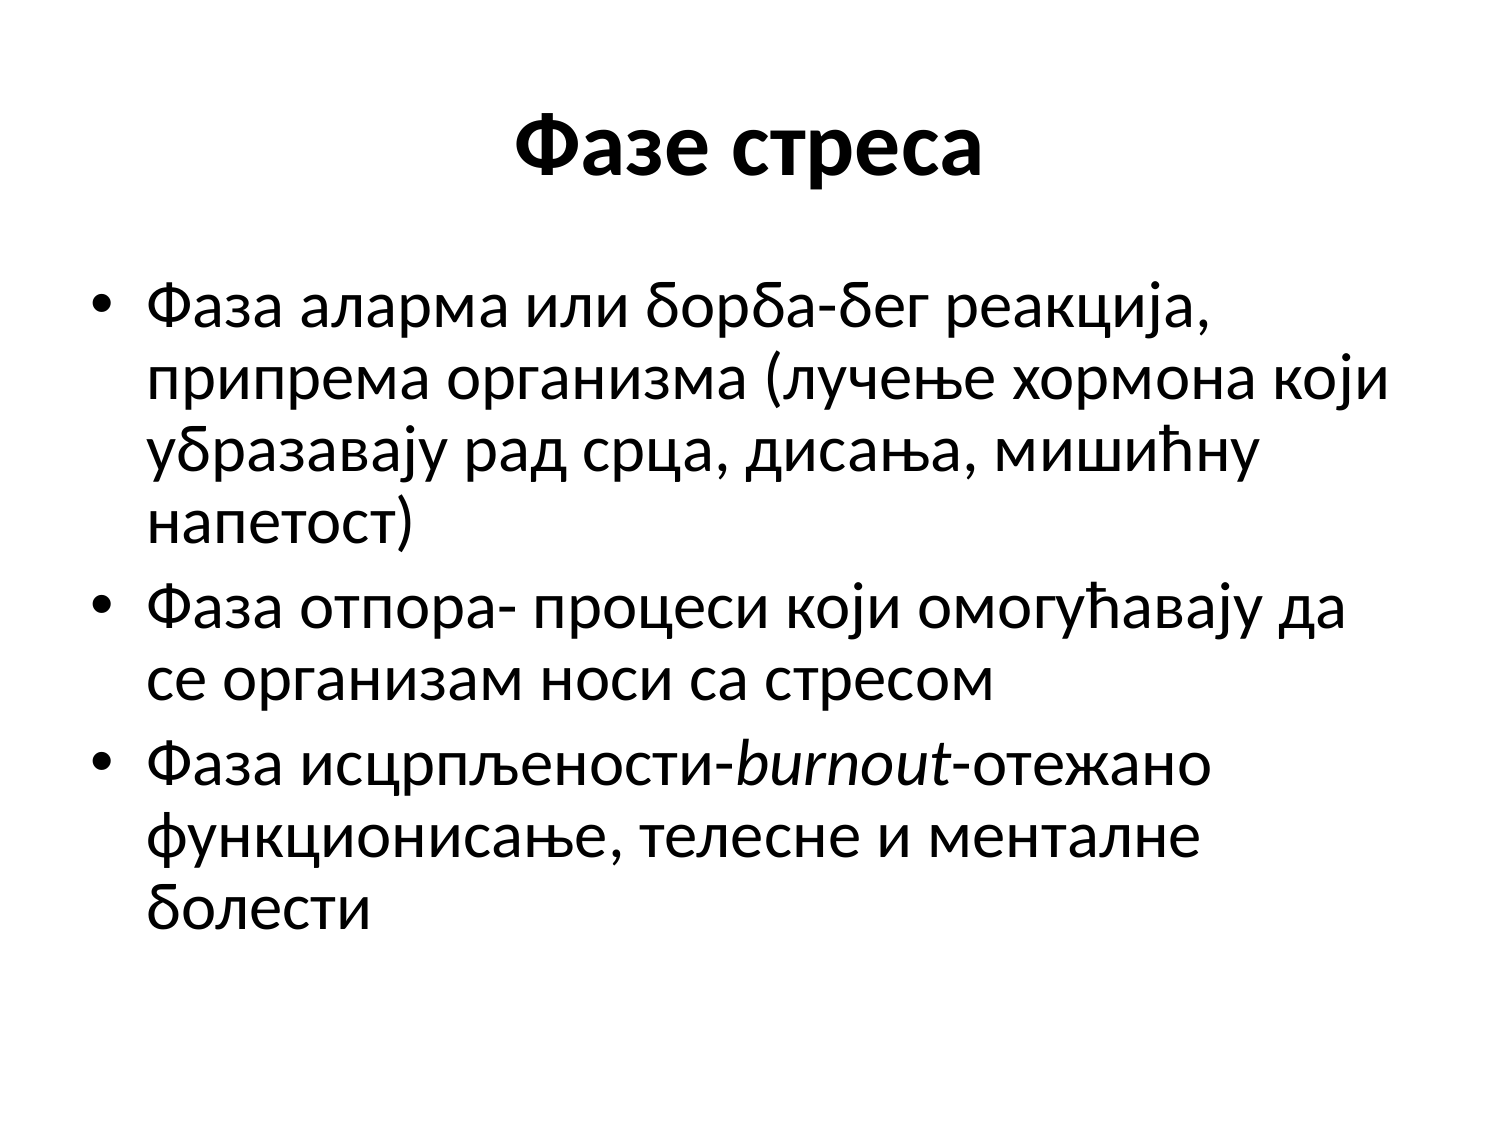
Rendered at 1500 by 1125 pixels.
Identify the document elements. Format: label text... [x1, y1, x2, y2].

title Фазе стреса [74, 44, 1426, 233]
list Фаза аларма или борба-бег реакција, припрема организма (лучење хормона који убразавају рад срца, дисања, мишићну напетост) Фаза отпора- процеси који омогућавају да се организам носи са стресом Фаза исцрпљености-burnout-отежано функционисање, телесне и менталне болести [74, 262, 1426, 1006]
